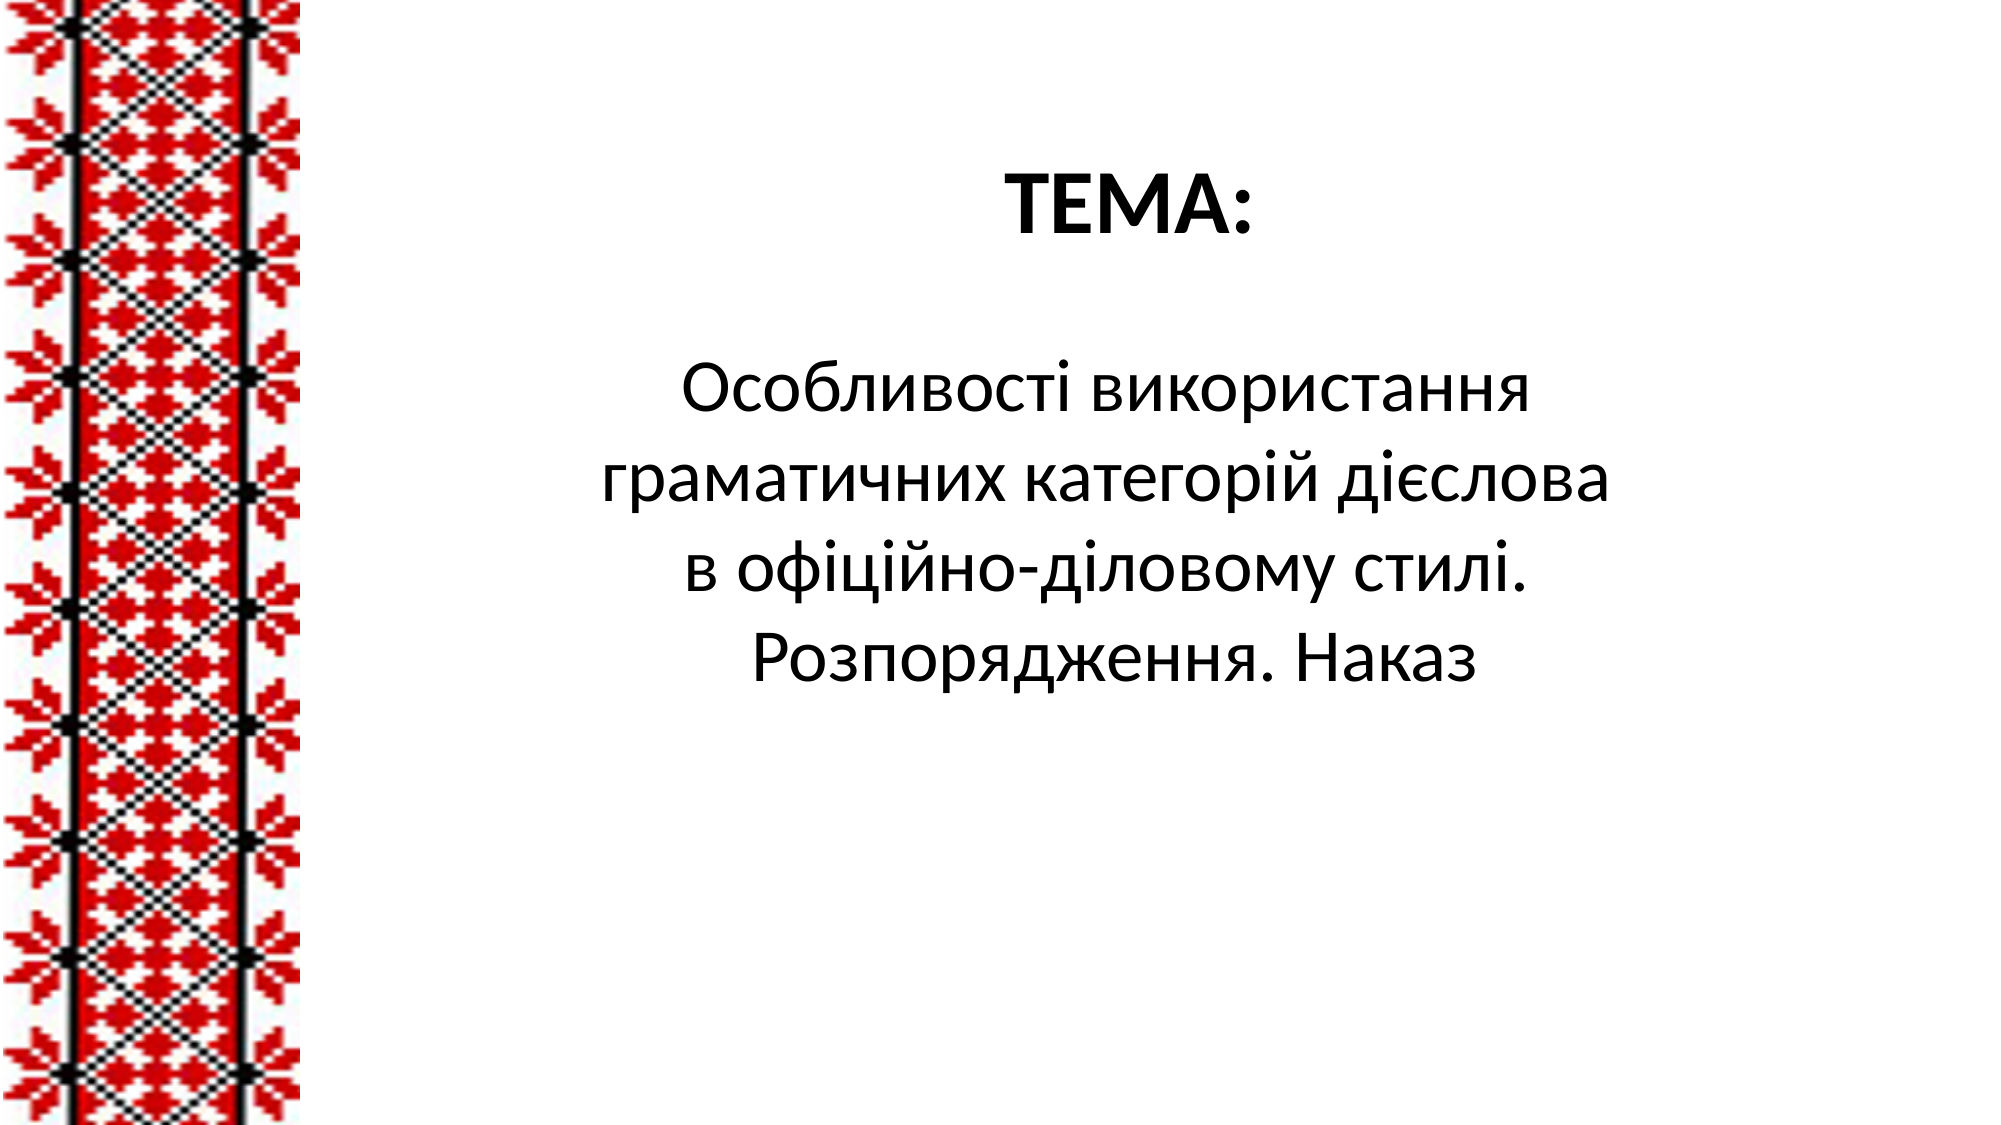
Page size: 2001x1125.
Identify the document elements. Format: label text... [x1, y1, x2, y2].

text_box Особливості використання граматичних категорій дієслова в офіційно-діловому стилі. Розпорядження. Наказ [586, 329, 1644, 704]
picture [3, 0, 300, 1125]
text_box ТЕМА: [989, 134, 1371, 259]
